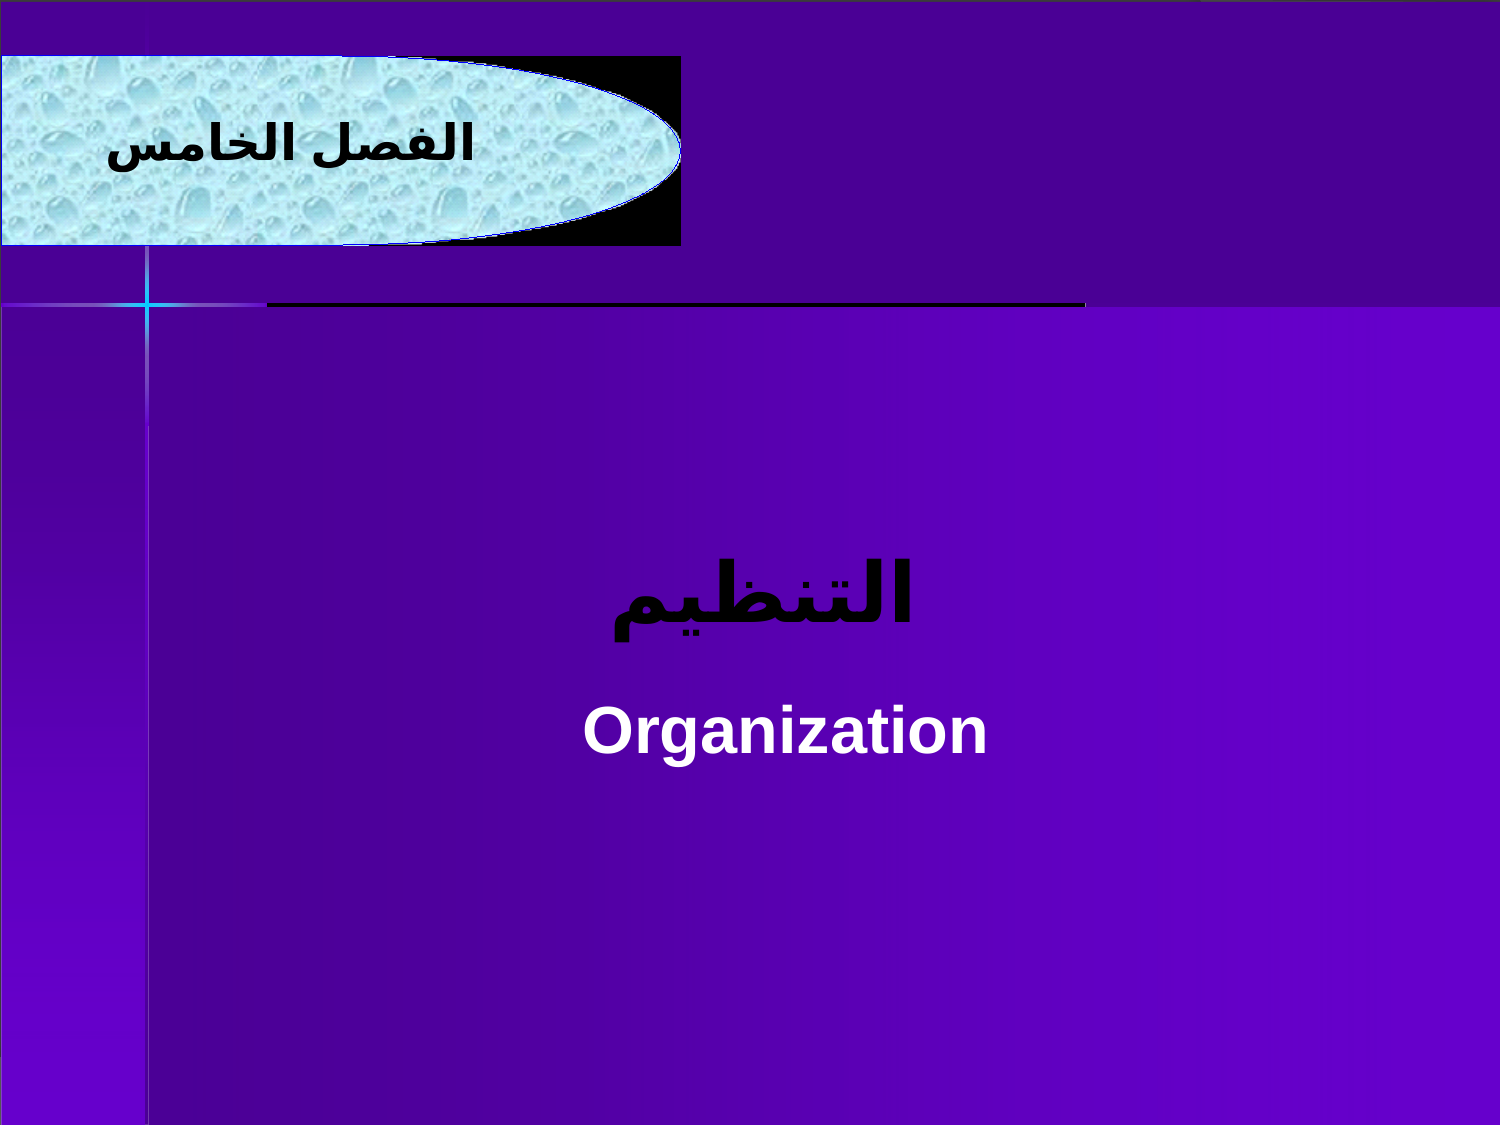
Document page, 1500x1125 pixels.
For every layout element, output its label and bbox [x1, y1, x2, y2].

text_box [1, 1, 1500, 1125]
